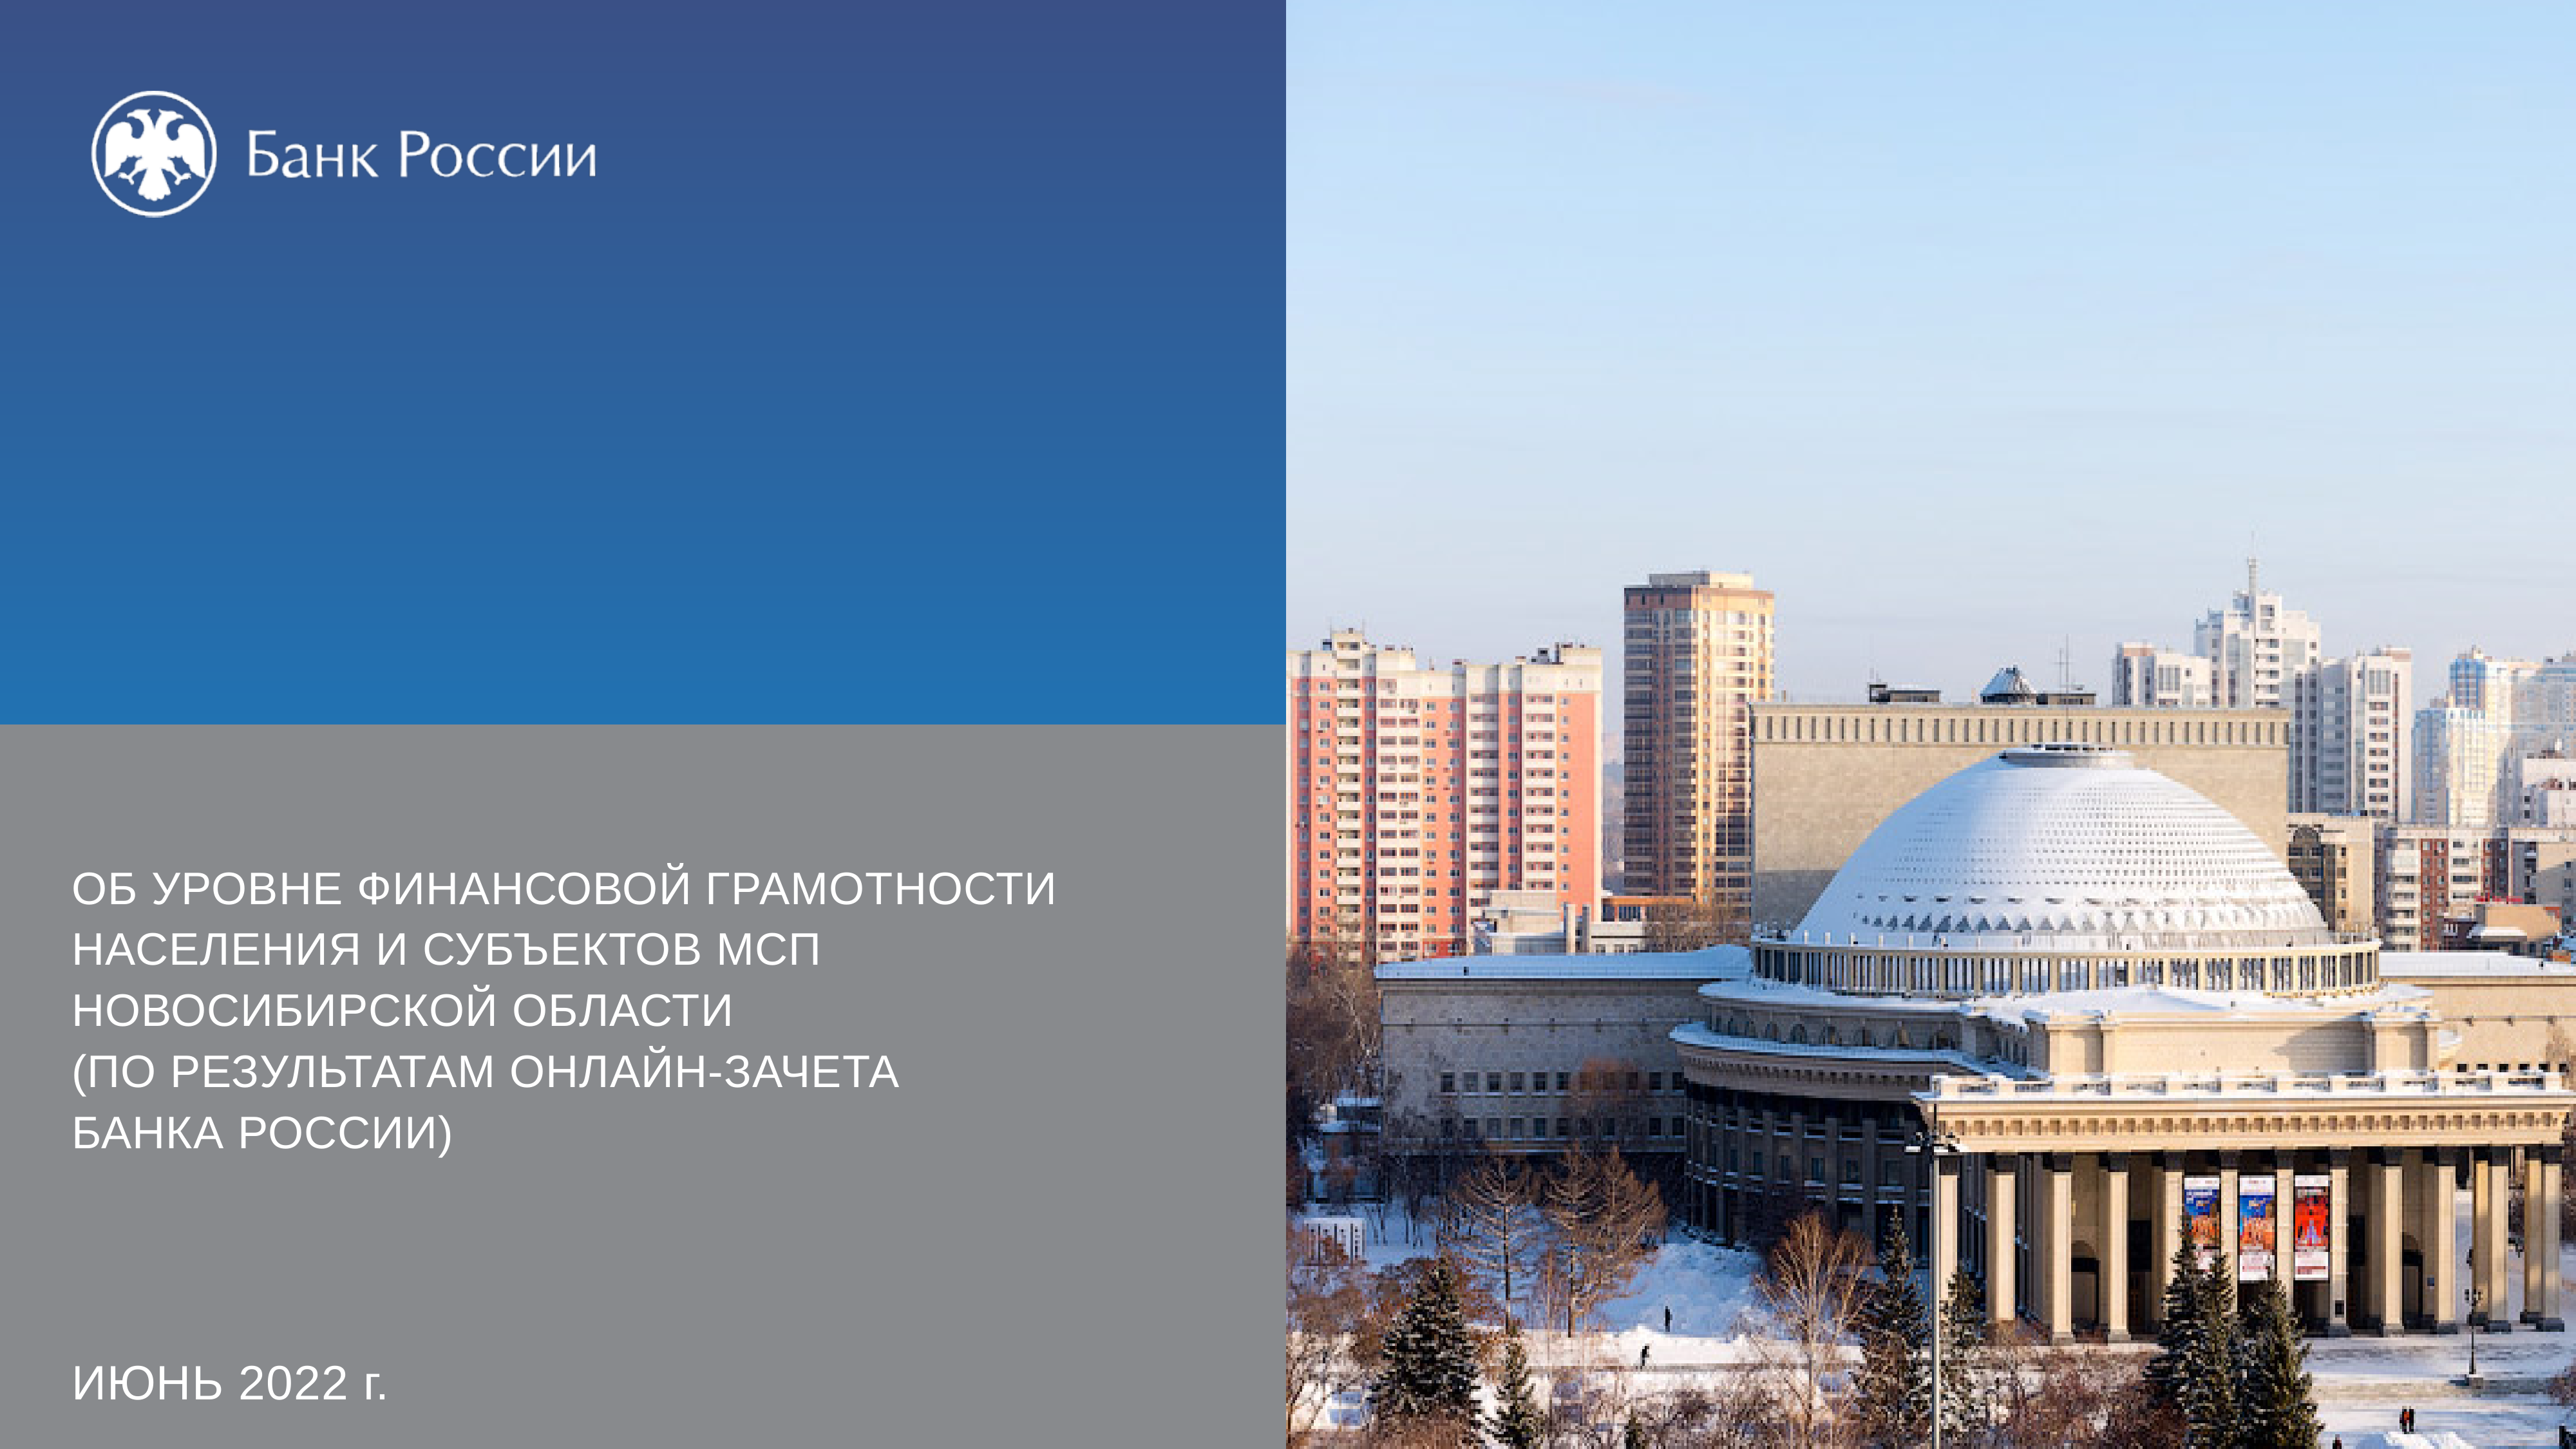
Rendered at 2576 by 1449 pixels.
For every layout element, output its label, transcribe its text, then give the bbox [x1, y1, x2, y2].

picture [1286, 0, 2576, 1449]
picture [88, 91, 599, 218]
list ИЮНЬ 2022 г. [71, 1351, 1012, 1410]
list ОБ УРОВНЕ ФИНАНСОВОЙ ГРАМОТНОСТИ населения и субъектов МСП Новосибирской области (по результатам онлайн-зачета банка России) [71, 752, 1240, 1329]
